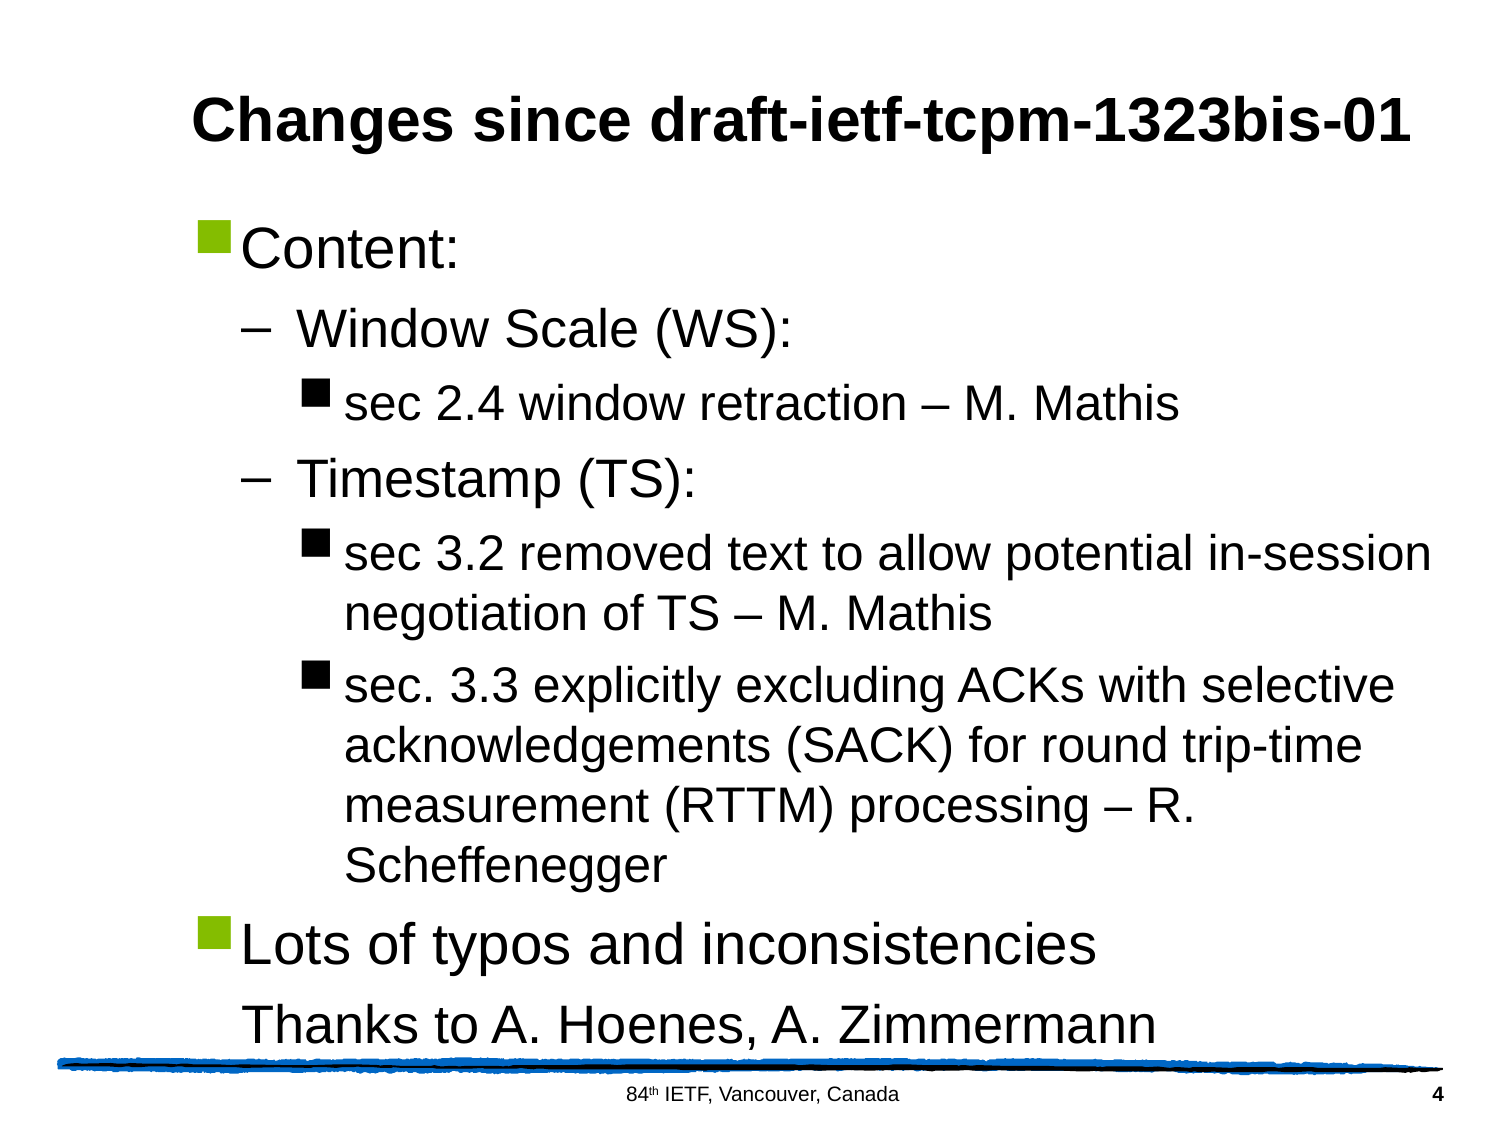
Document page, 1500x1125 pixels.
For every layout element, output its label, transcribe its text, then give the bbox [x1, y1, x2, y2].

list Content: Window Scale (WS): sec 2.4 window retraction – M. Mathis Timestamp (TS): sec 3.2 removed text to allow potential in-session negotiation of TS – M. Mathis sec. 3.3 explicitly excluding ACKs with selective acknowledgements (SACK) for round trip-time measurement (RTTM) processing – R. Scheffenegger Lots of typos and inconsistencies Thanks to A. Hoenes, A. Zimmermann [191, 209, 1440, 1038]
footer 84th IETF, Vancouver, Canada [463, 1073, 1063, 1112]
title Changes since draft-ietf-tcpm-1323bis-01 [191, 57, 1441, 176]
slide_number 4 [1346, 1072, 1460, 1111]
